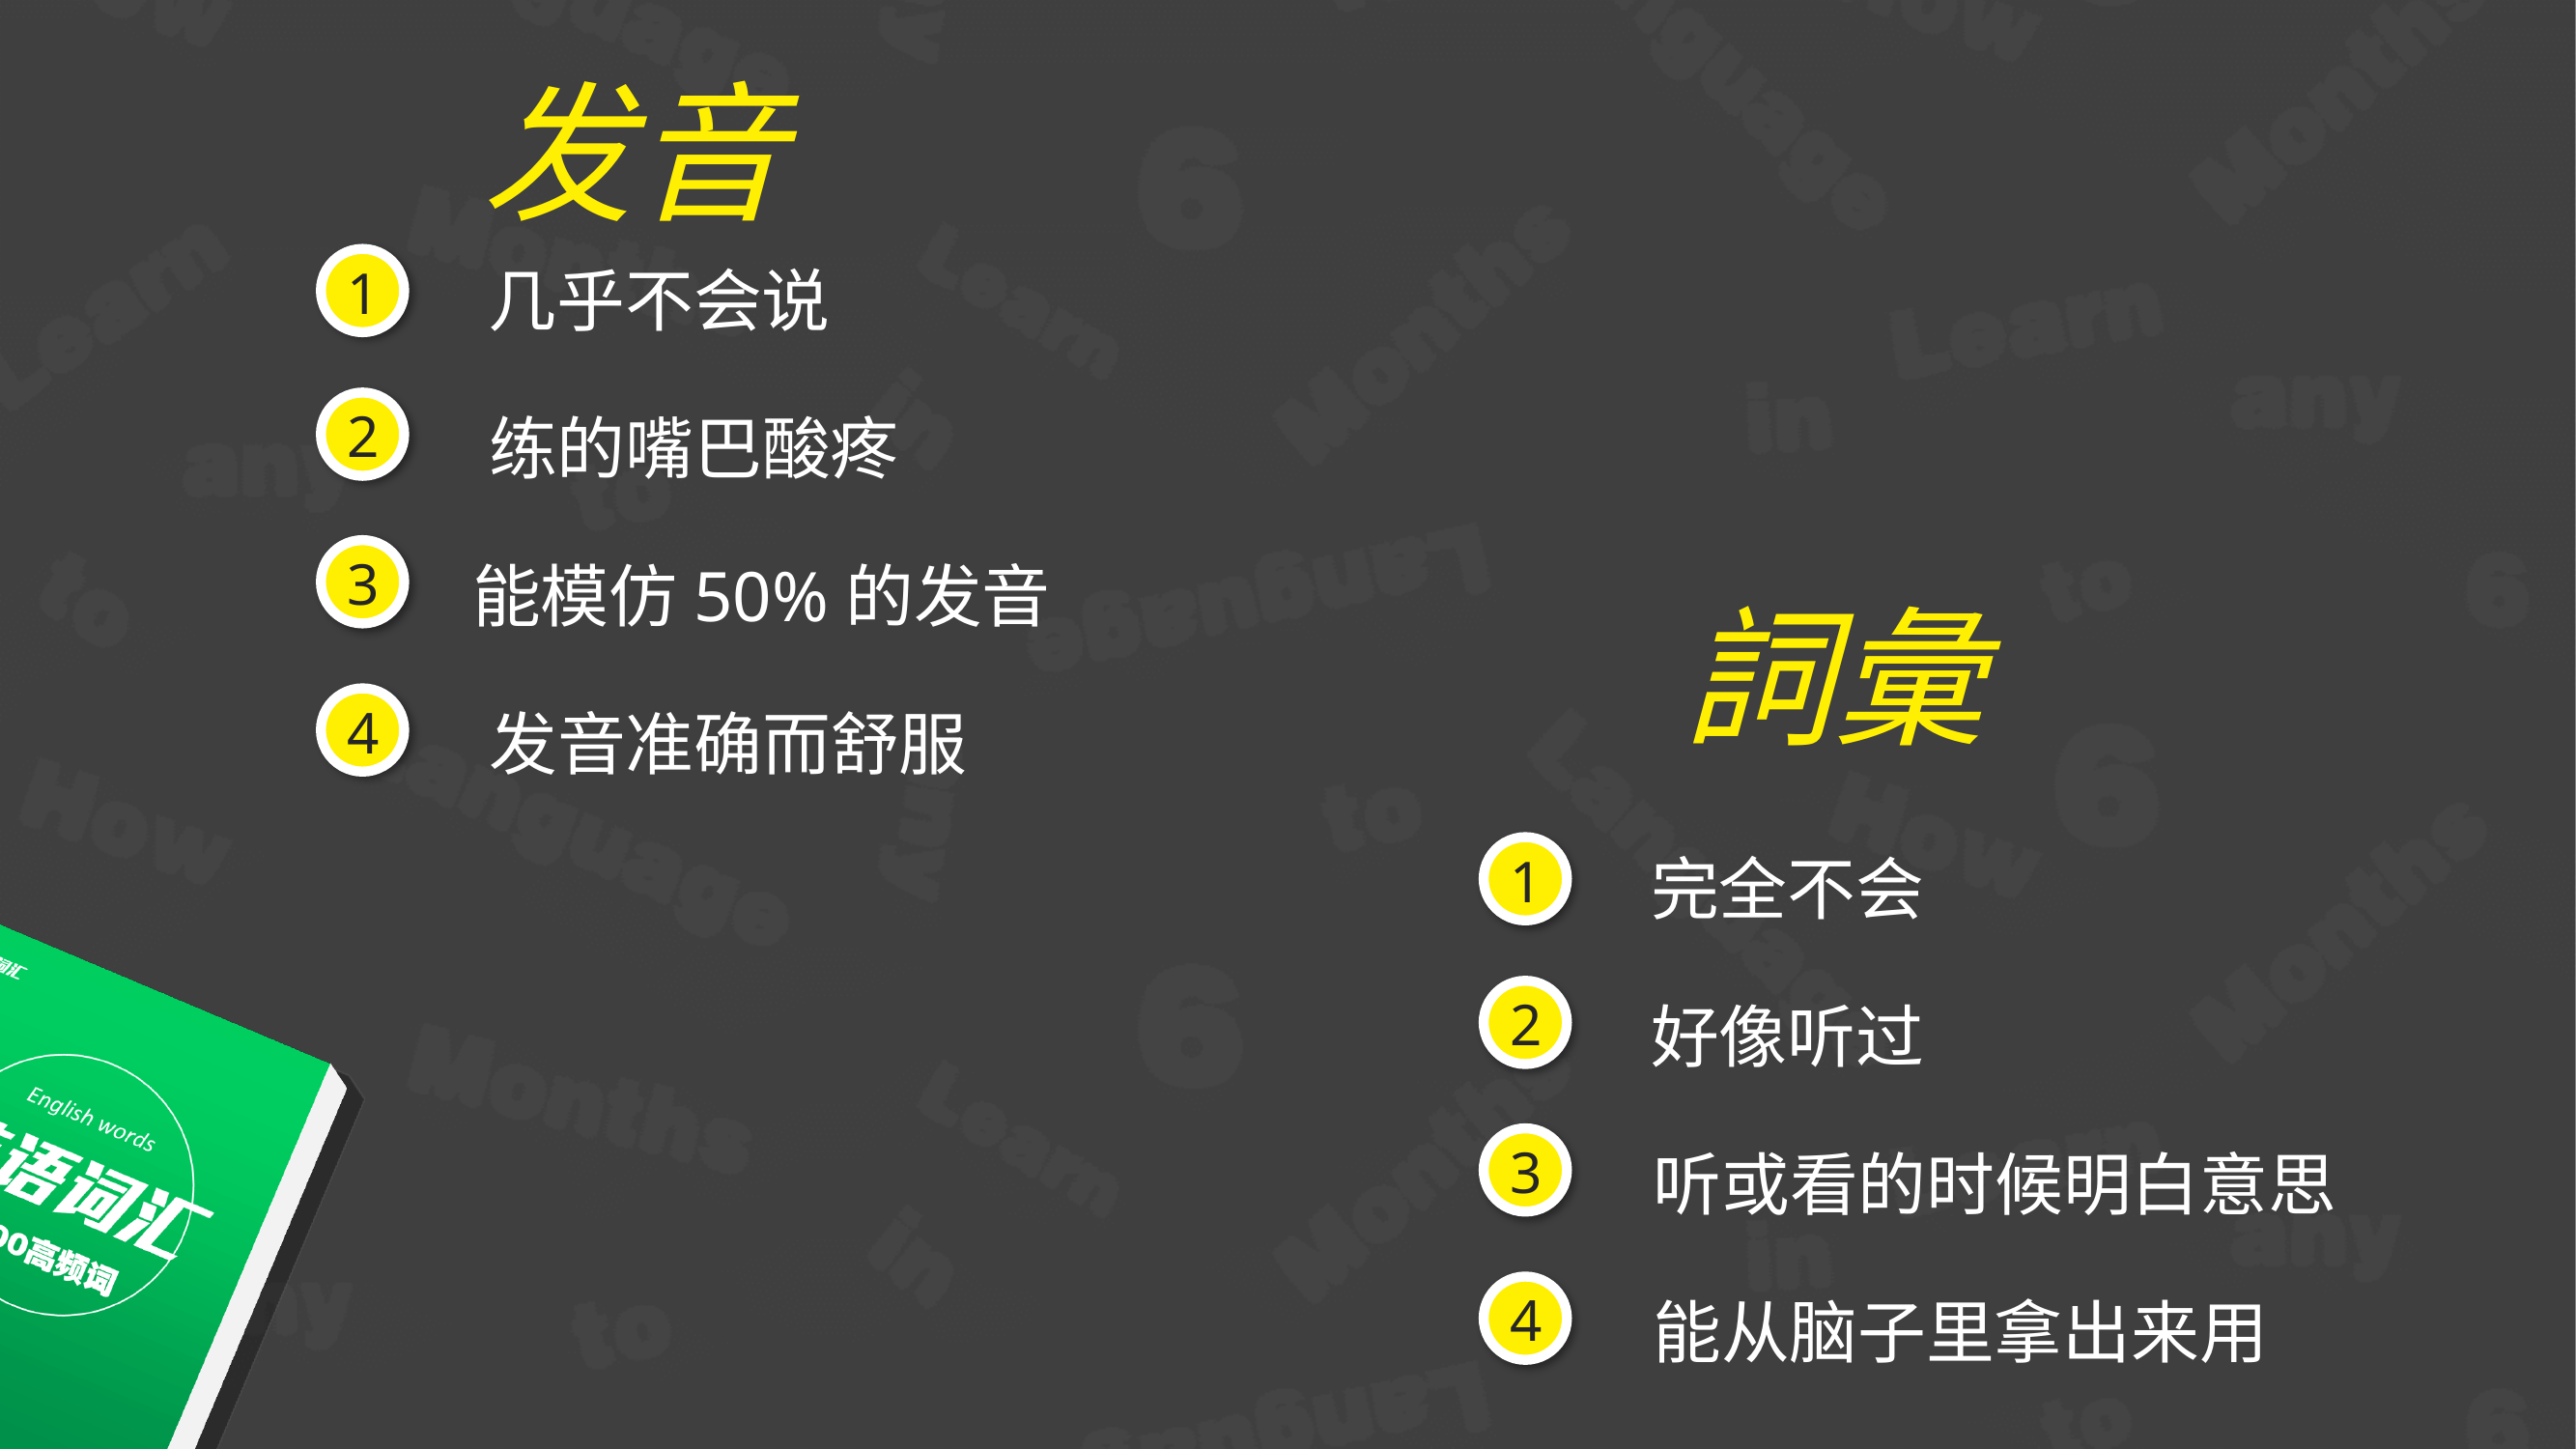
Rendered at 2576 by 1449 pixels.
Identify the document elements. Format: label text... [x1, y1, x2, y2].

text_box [1484, 837, 2356, 1380]
text_box 詞彙 [1344, 576, 2325, 772]
picture [0, 0, 2576, 1449]
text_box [321, 248, 1052, 792]
text_box 发音 [212, 51, 1055, 247]
